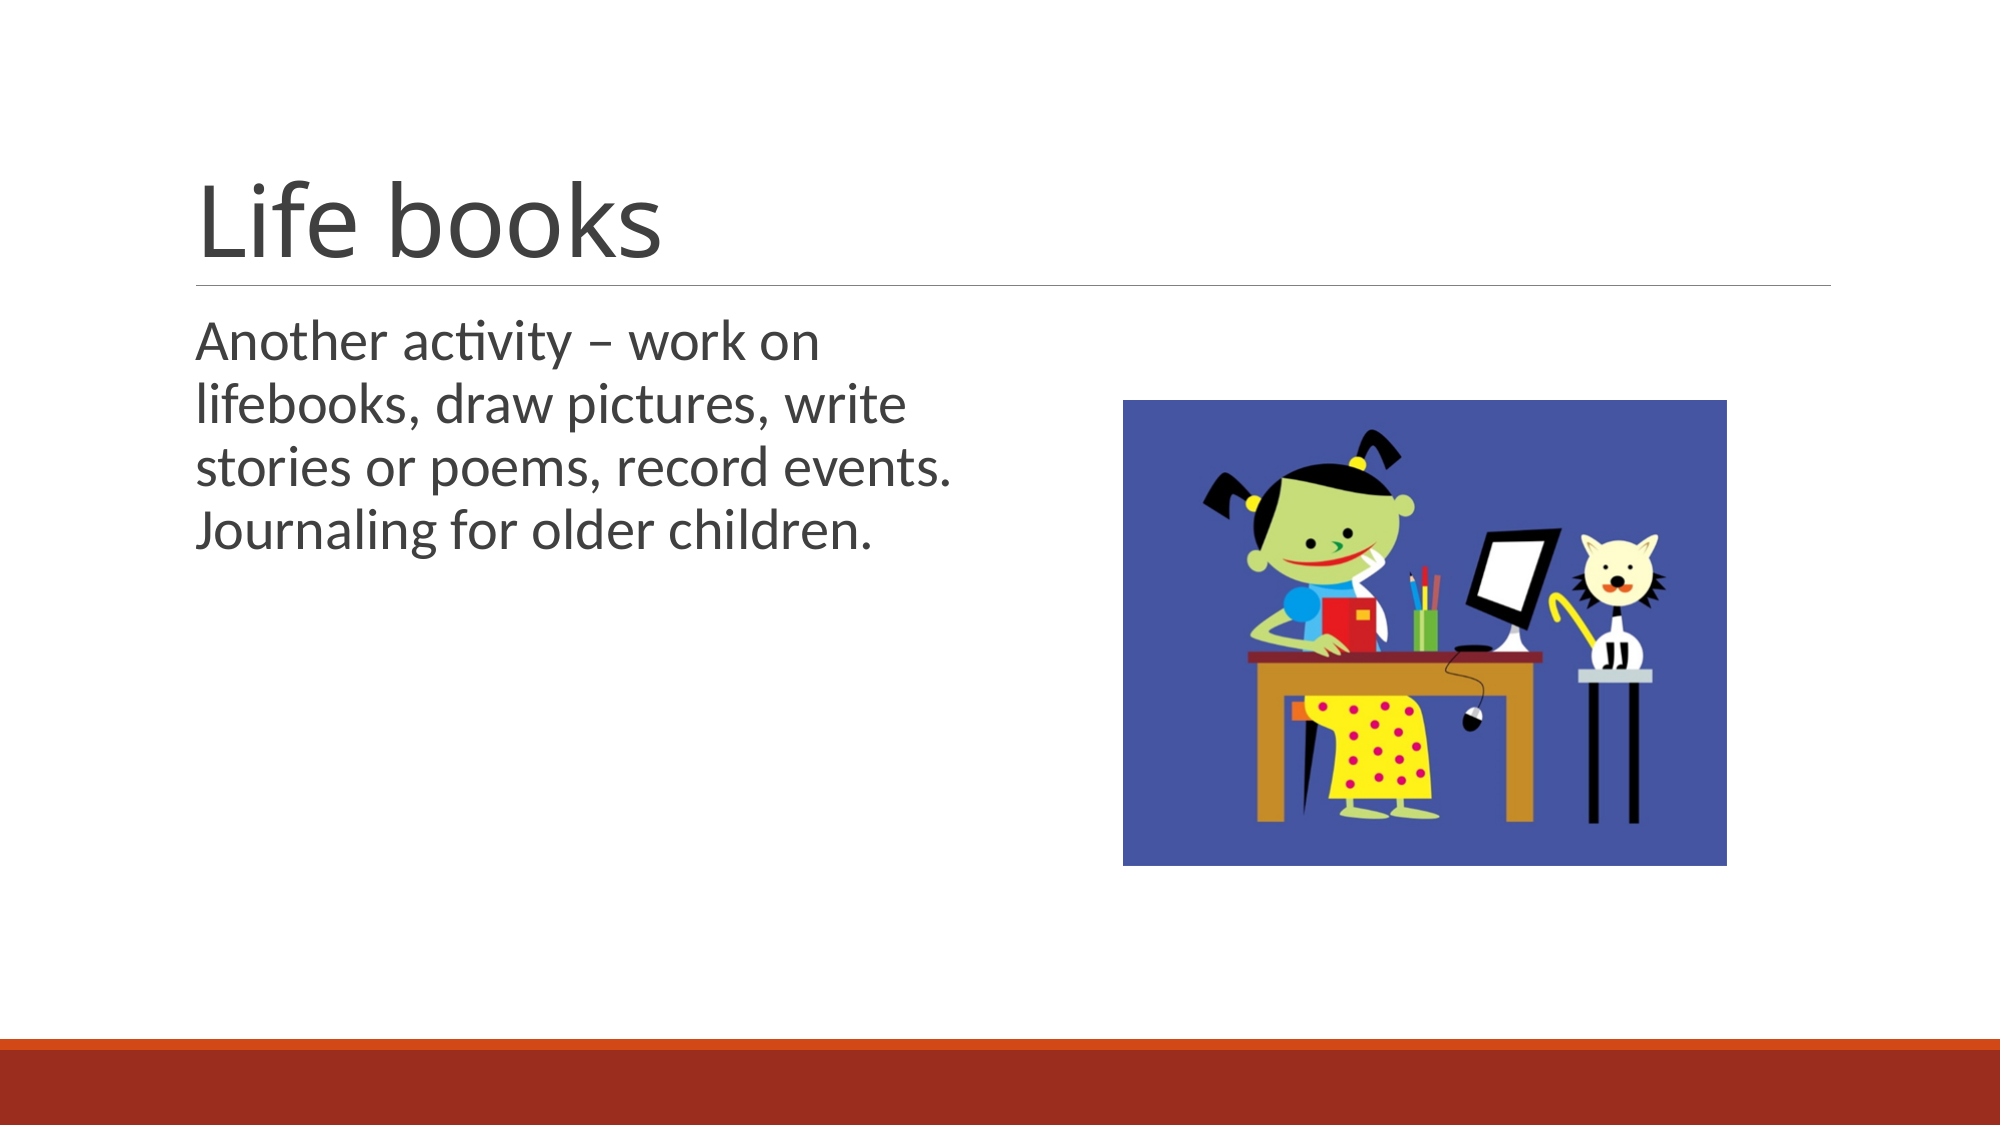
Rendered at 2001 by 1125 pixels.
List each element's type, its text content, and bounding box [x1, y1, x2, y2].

title Life books [180, 47, 1830, 285]
list Another activity – work on lifebooks, draw pictures, write stories or poems, record events. Journaling for older children. [180, 302, 990, 963]
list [1123, 399, 1727, 866]
